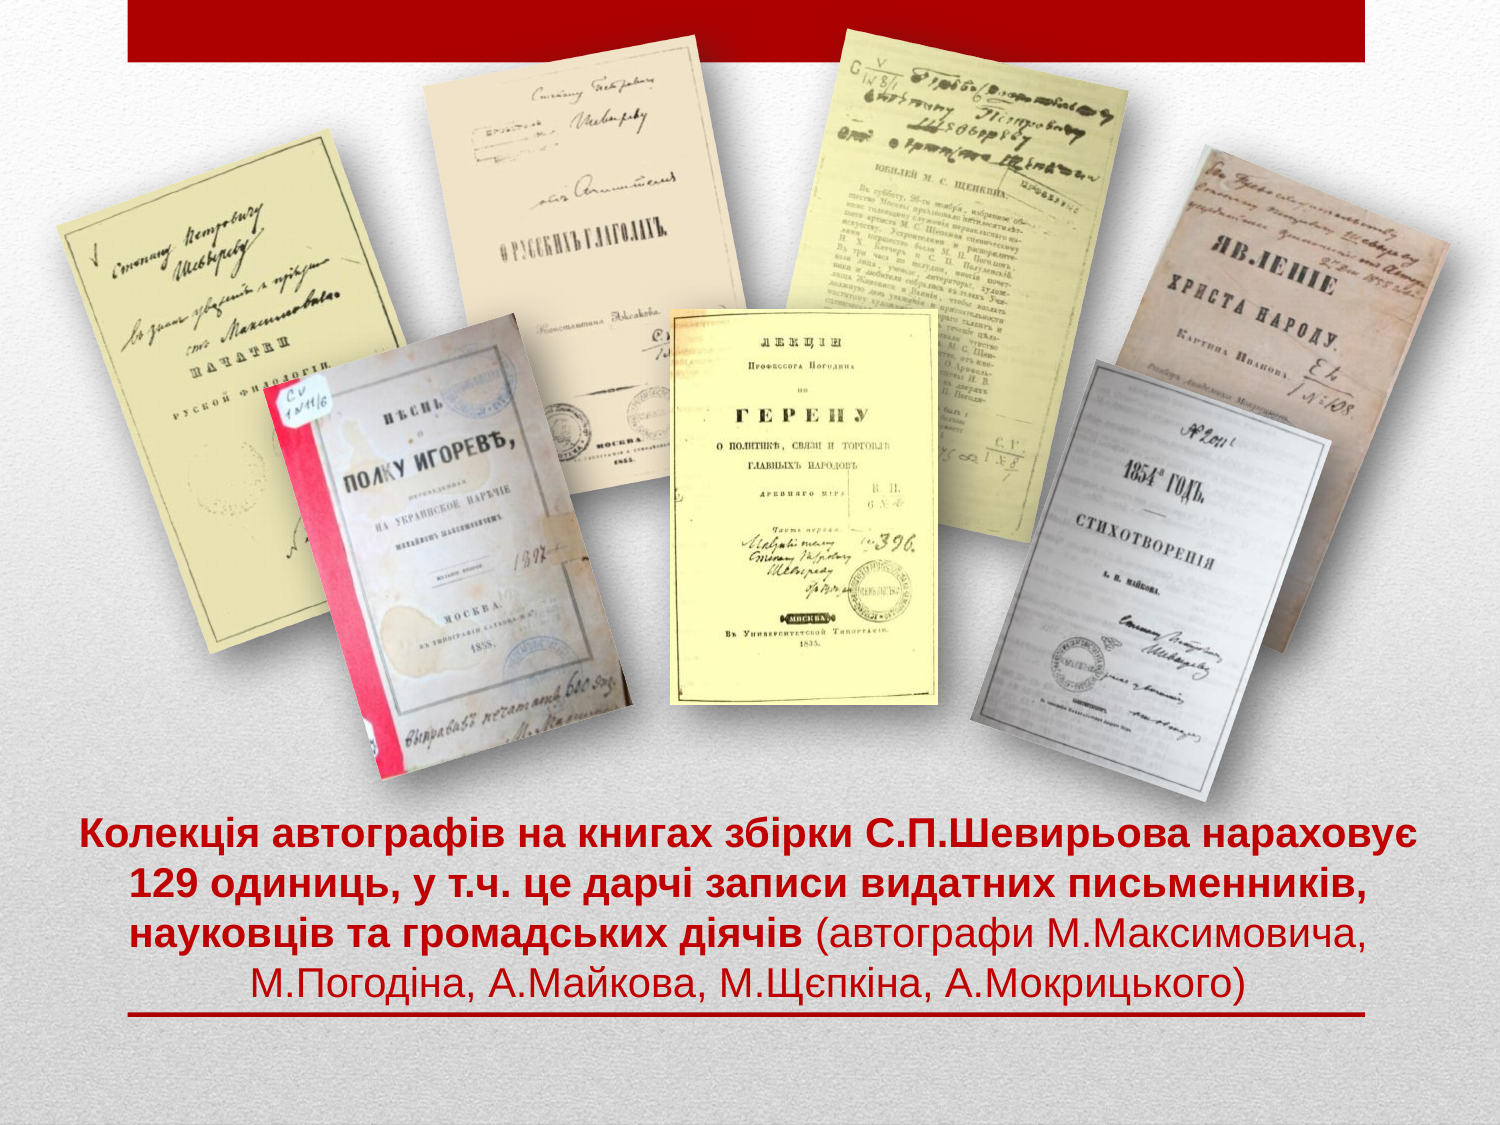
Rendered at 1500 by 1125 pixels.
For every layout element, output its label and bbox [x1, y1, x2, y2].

picture [602, 35, 698, 53]
text_box [37, 53, 1460, 1017]
picture [842, 29, 954, 53]
